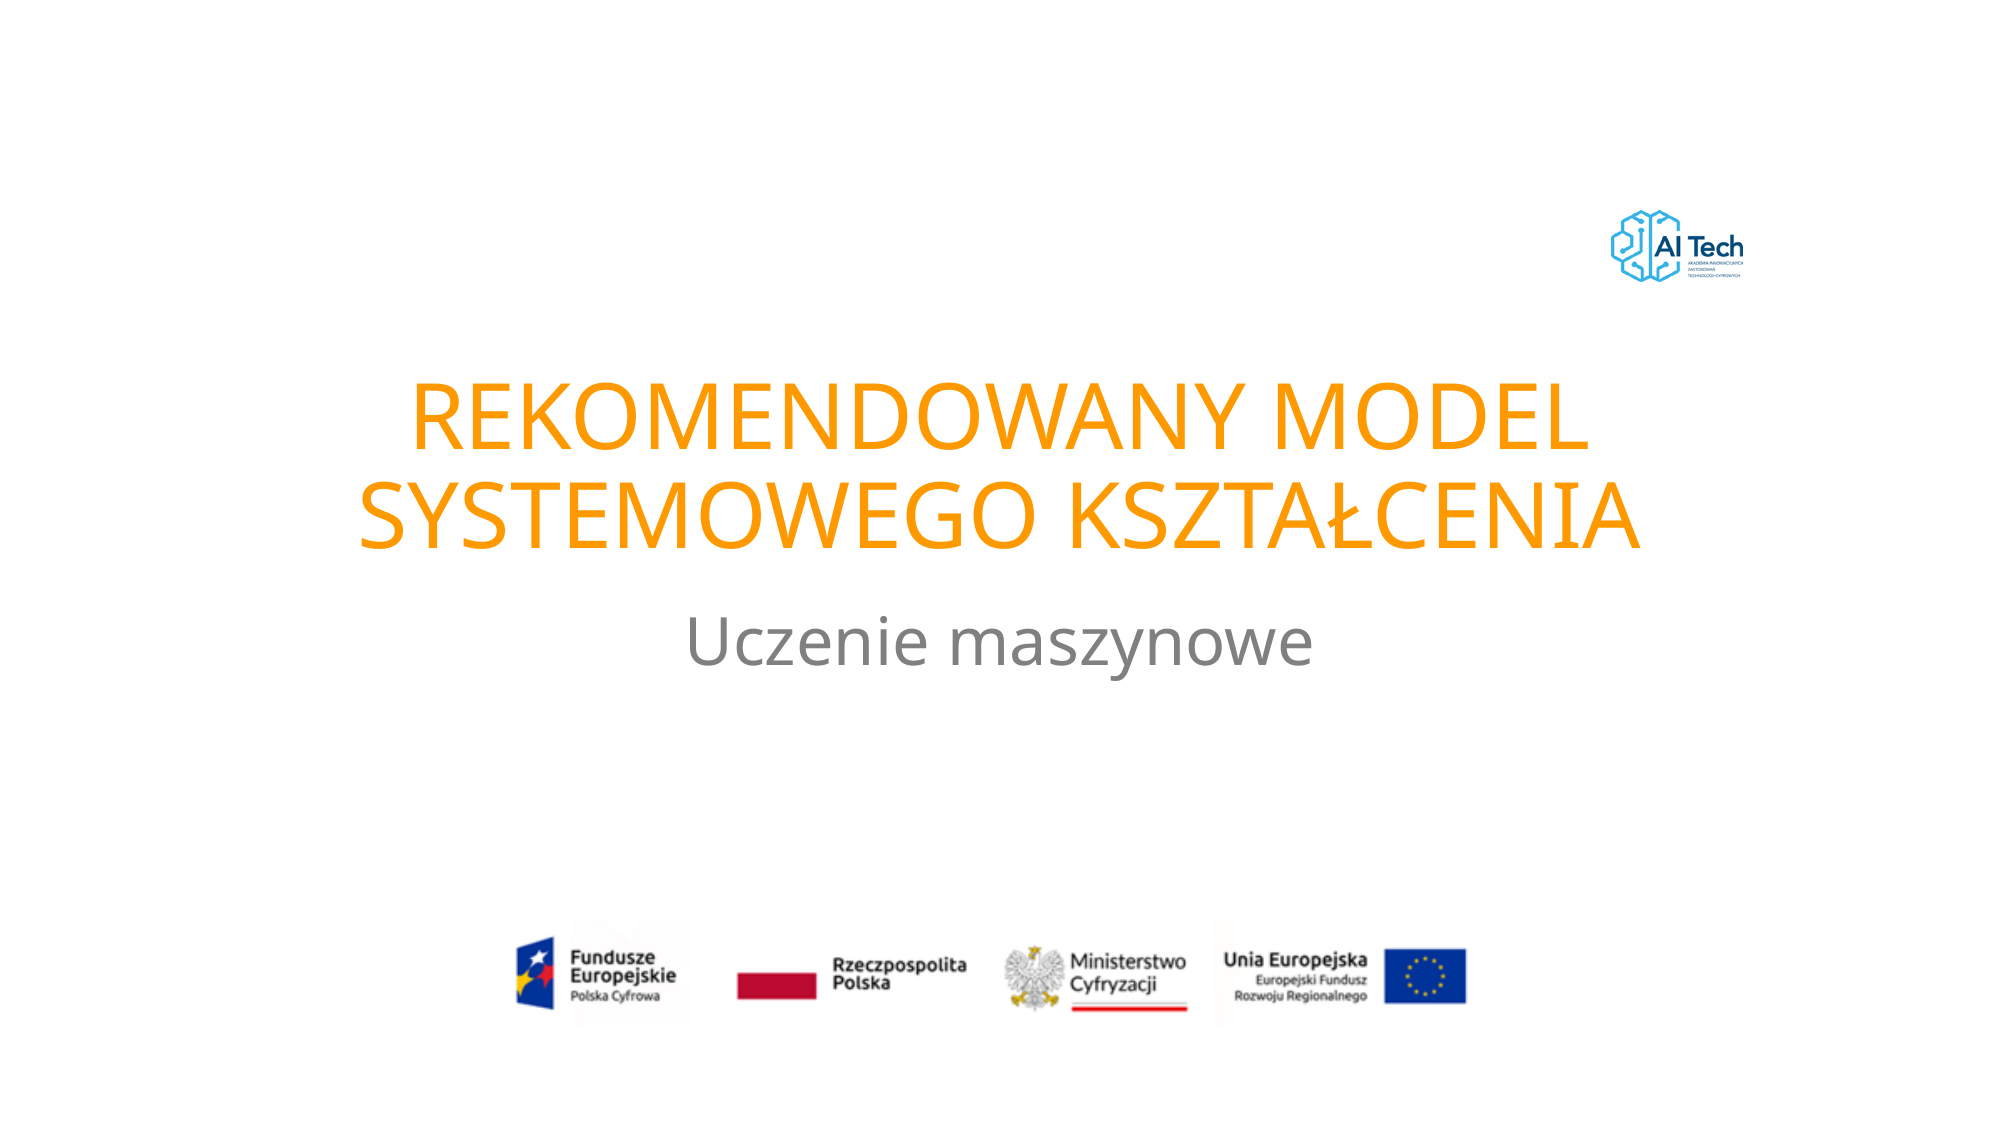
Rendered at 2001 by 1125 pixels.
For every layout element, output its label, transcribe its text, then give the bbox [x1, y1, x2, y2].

subtitle Uczenie maszynowe [249, 590, 1750, 863]
picture [483, 911, 1486, 1028]
title REKOMENDOWANY MODEL SYSTEMOWEGO KSZTAŁCENIA [249, 184, 1750, 576]
